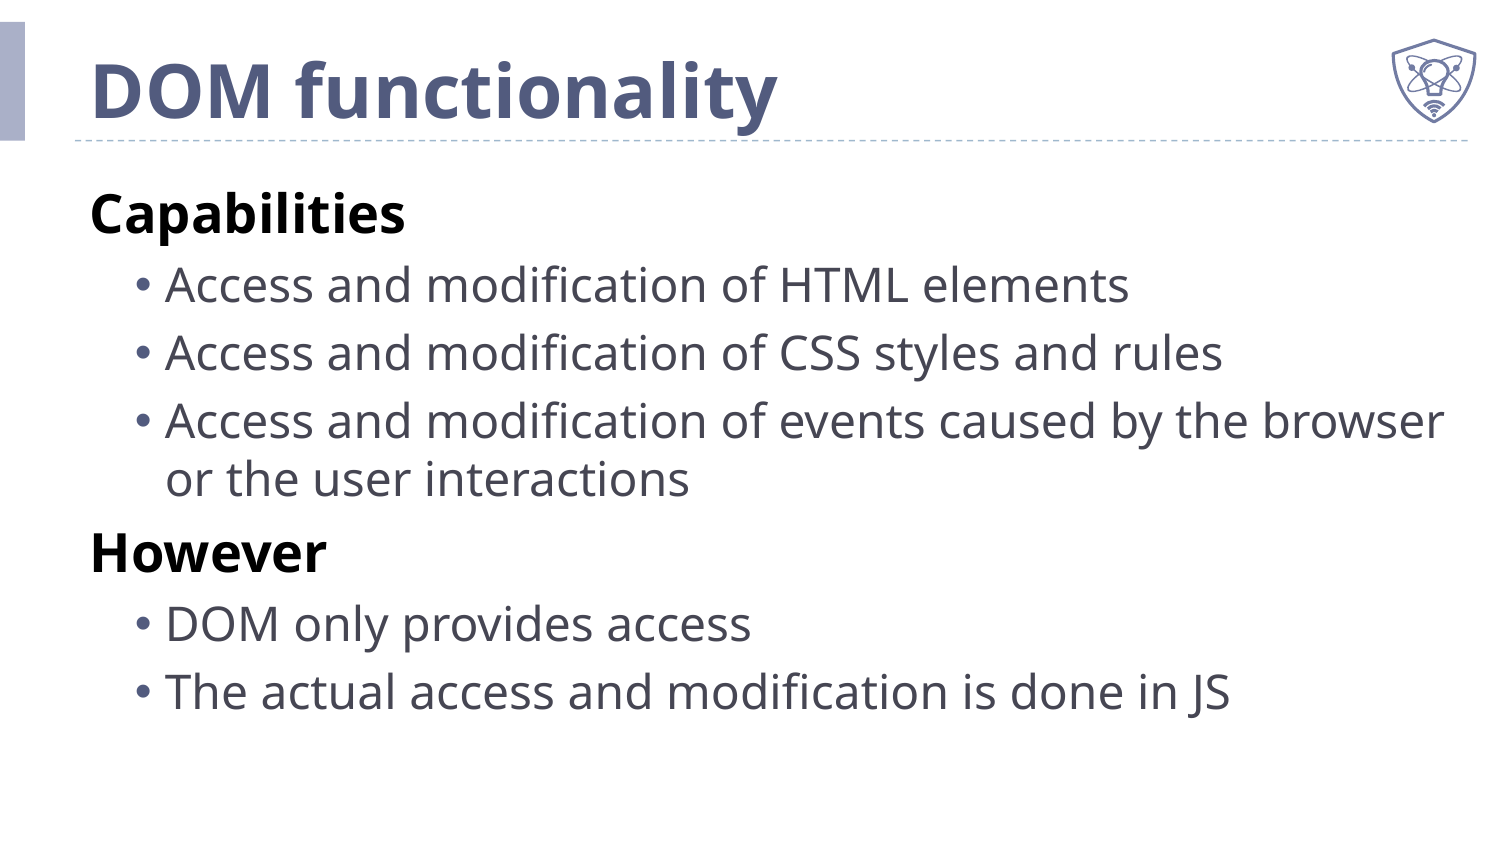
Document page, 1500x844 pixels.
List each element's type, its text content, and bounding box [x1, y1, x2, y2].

list Capabilities Access and modification of HTML elements Access and modification of CSS styles and rules Access and modification of events caused by the browser or the user interactions However DOM only provides access The actual access and modification is done in JS [75, 171, 1475, 835]
title DOM functionality [75, 18, 1475, 141]
